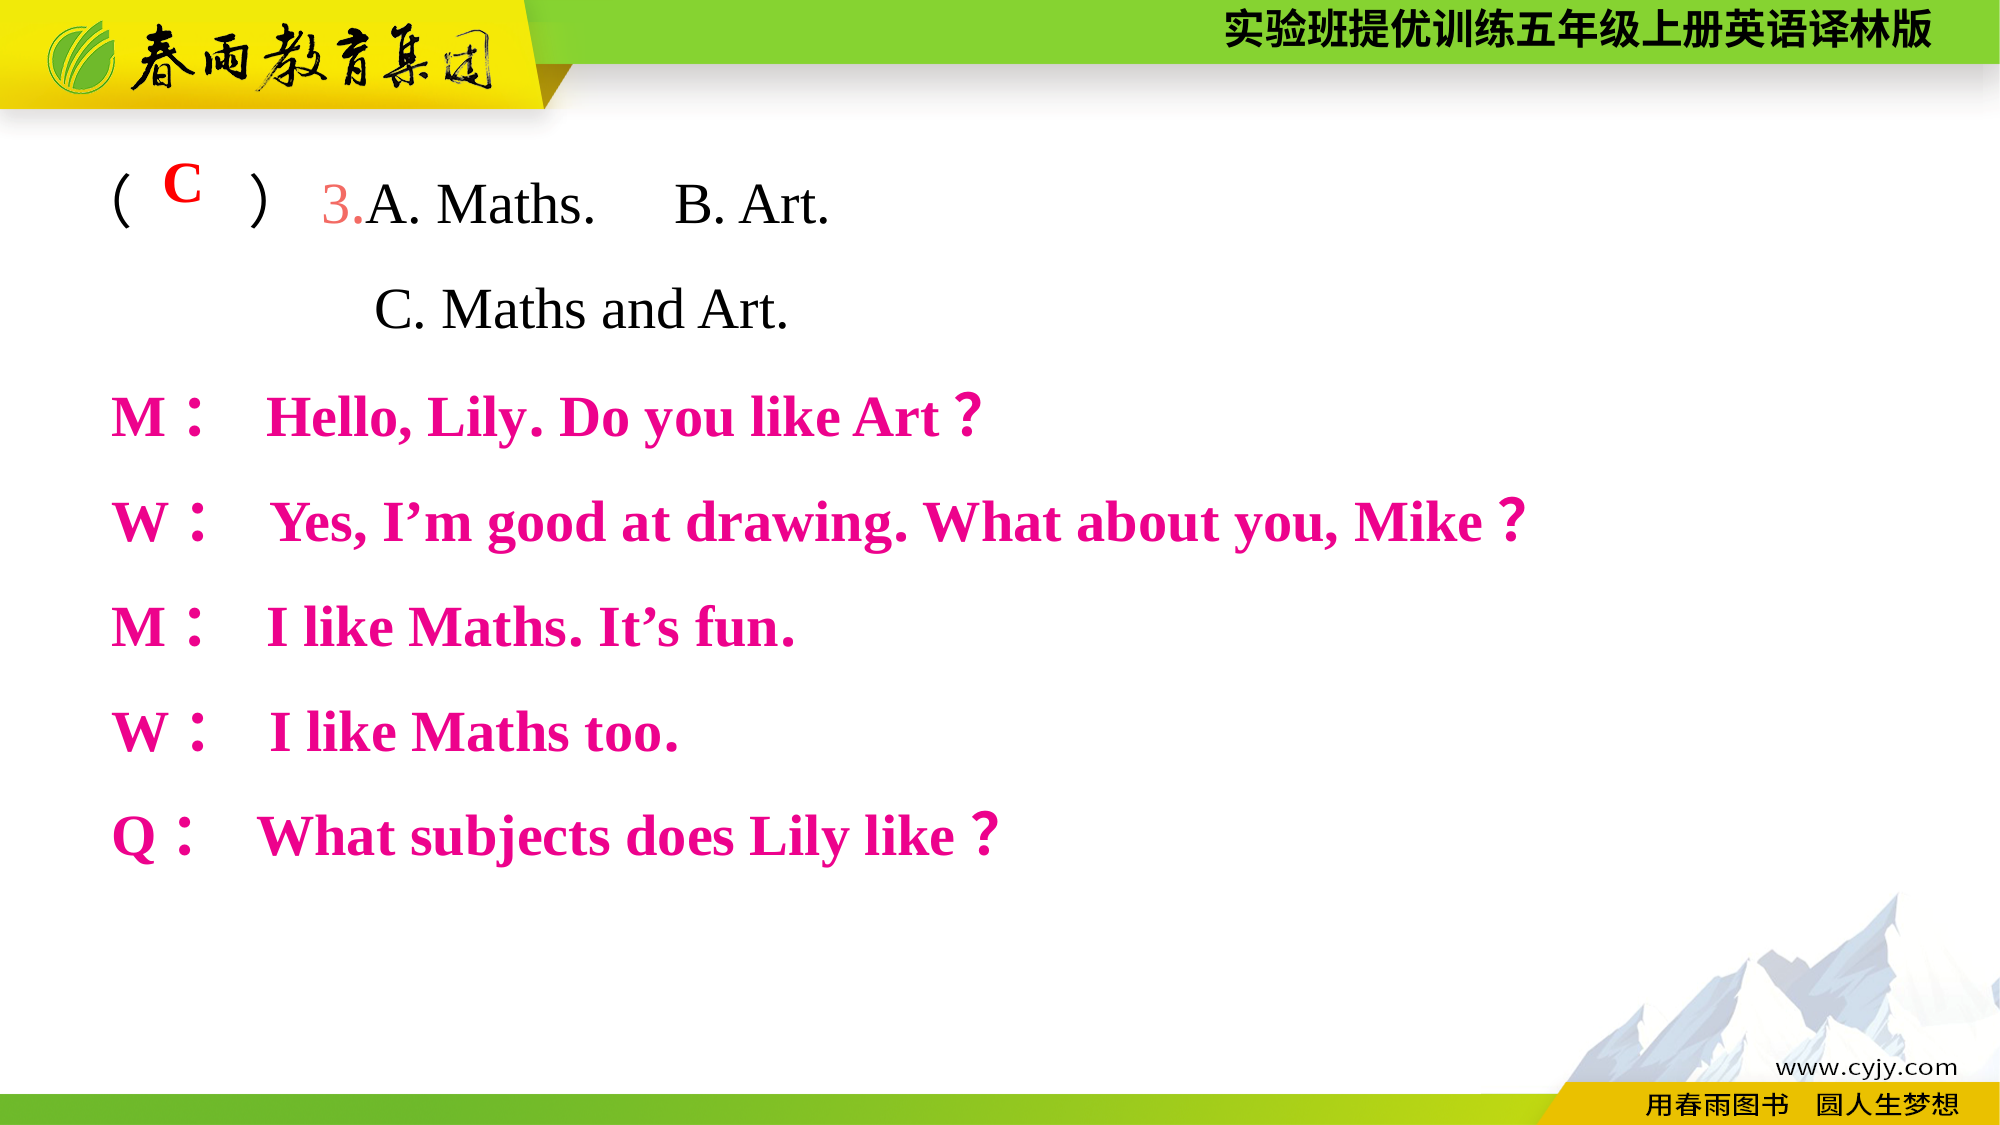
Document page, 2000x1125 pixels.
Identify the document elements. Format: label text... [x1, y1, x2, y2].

picture [0, 0, 2000, 1125]
text_box M： Hello, Lily. Do you like Art？ W： Yes, I’m good at drawing. What about you, Mike？ M： I like Maths. It’s fun. W： I like Maths too. Q： What subjects does Lily like？ [96, 335, 1957, 875]
text_box C [147, 137, 219, 222]
list （ ）3.A. Maths. B. Art. C. Maths and Art. [59, 122, 1944, 350]
